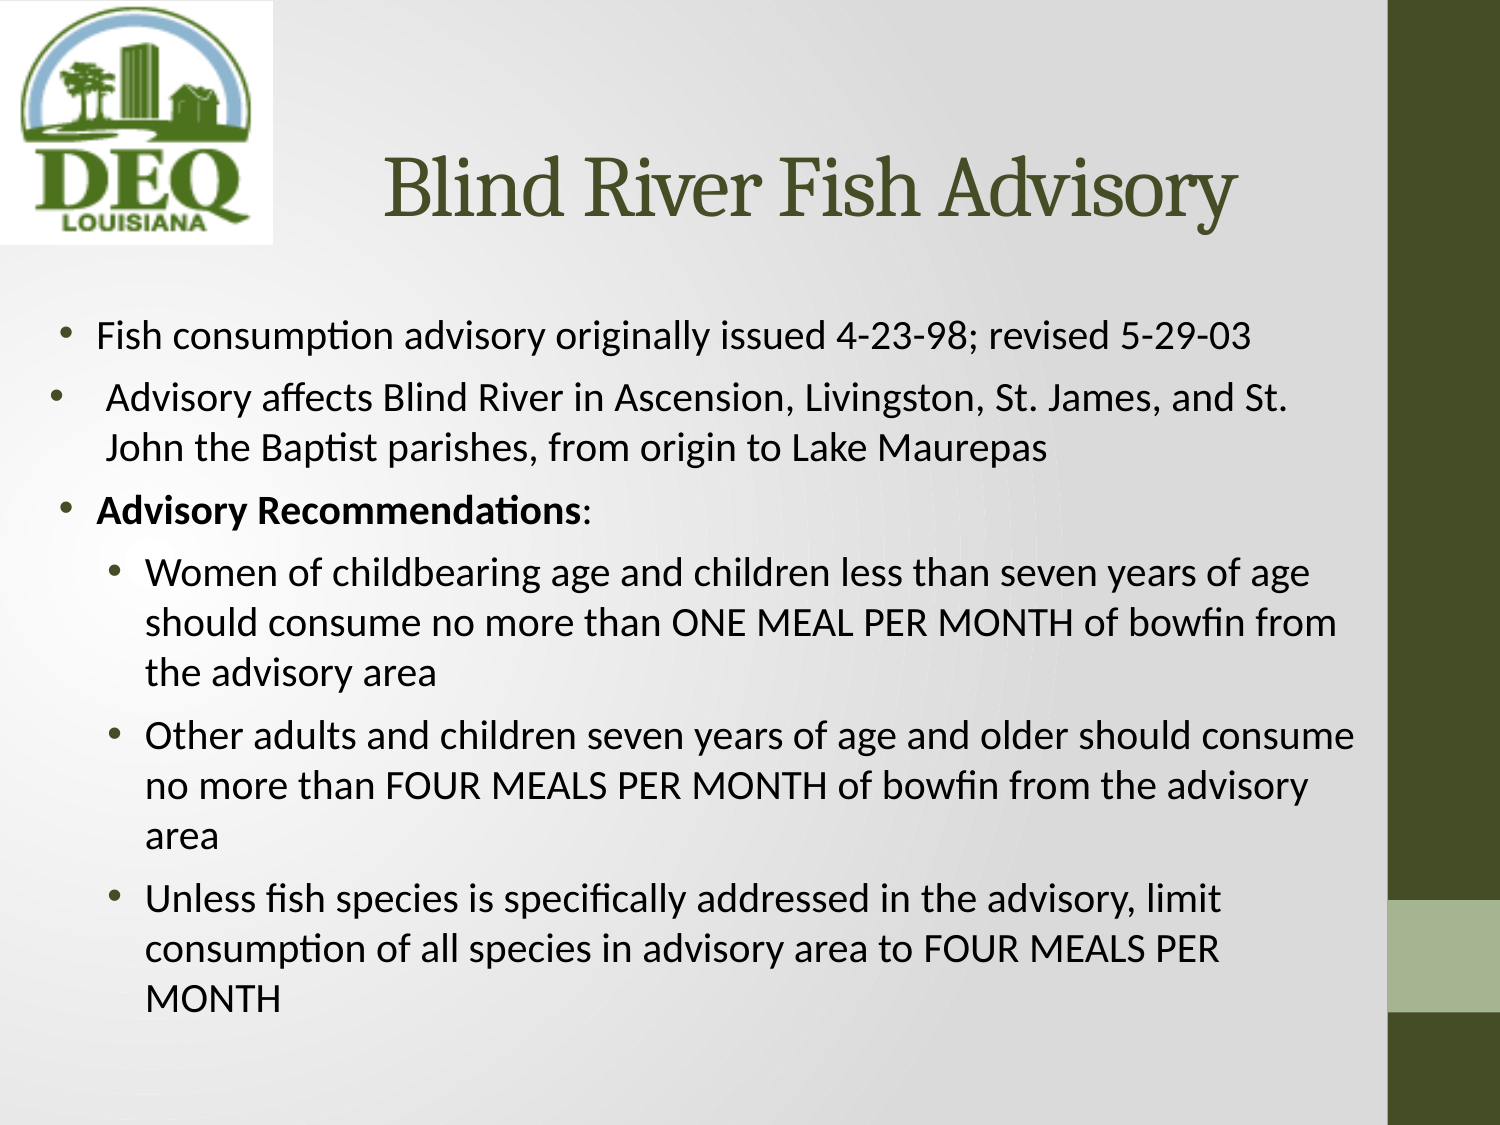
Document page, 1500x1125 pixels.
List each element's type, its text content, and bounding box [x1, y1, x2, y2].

title Blind River Fish Advisory [272, 87, 1348, 275]
list Fish consumption advisory originally issued 4-23-98; revised 5-29-03 Advisory affects Blind River in Ascension, Livingston, St. James, and St. John the Baptist parishes, from origin to Lake Maurepas Advisory Recommendations: Women of childbearing age and children less than seven years of age should consume no more than one meal per month of bowfin from the advisory area Other adults and children seven years of age and older should consume no more than four meals per month of bowfin from the advisory area Unless fish species is specifically addressed in the advisory, limit consumption of all species in advisory area to four meals per month [24, 299, 1375, 1125]
picture [0, 1, 274, 245]
